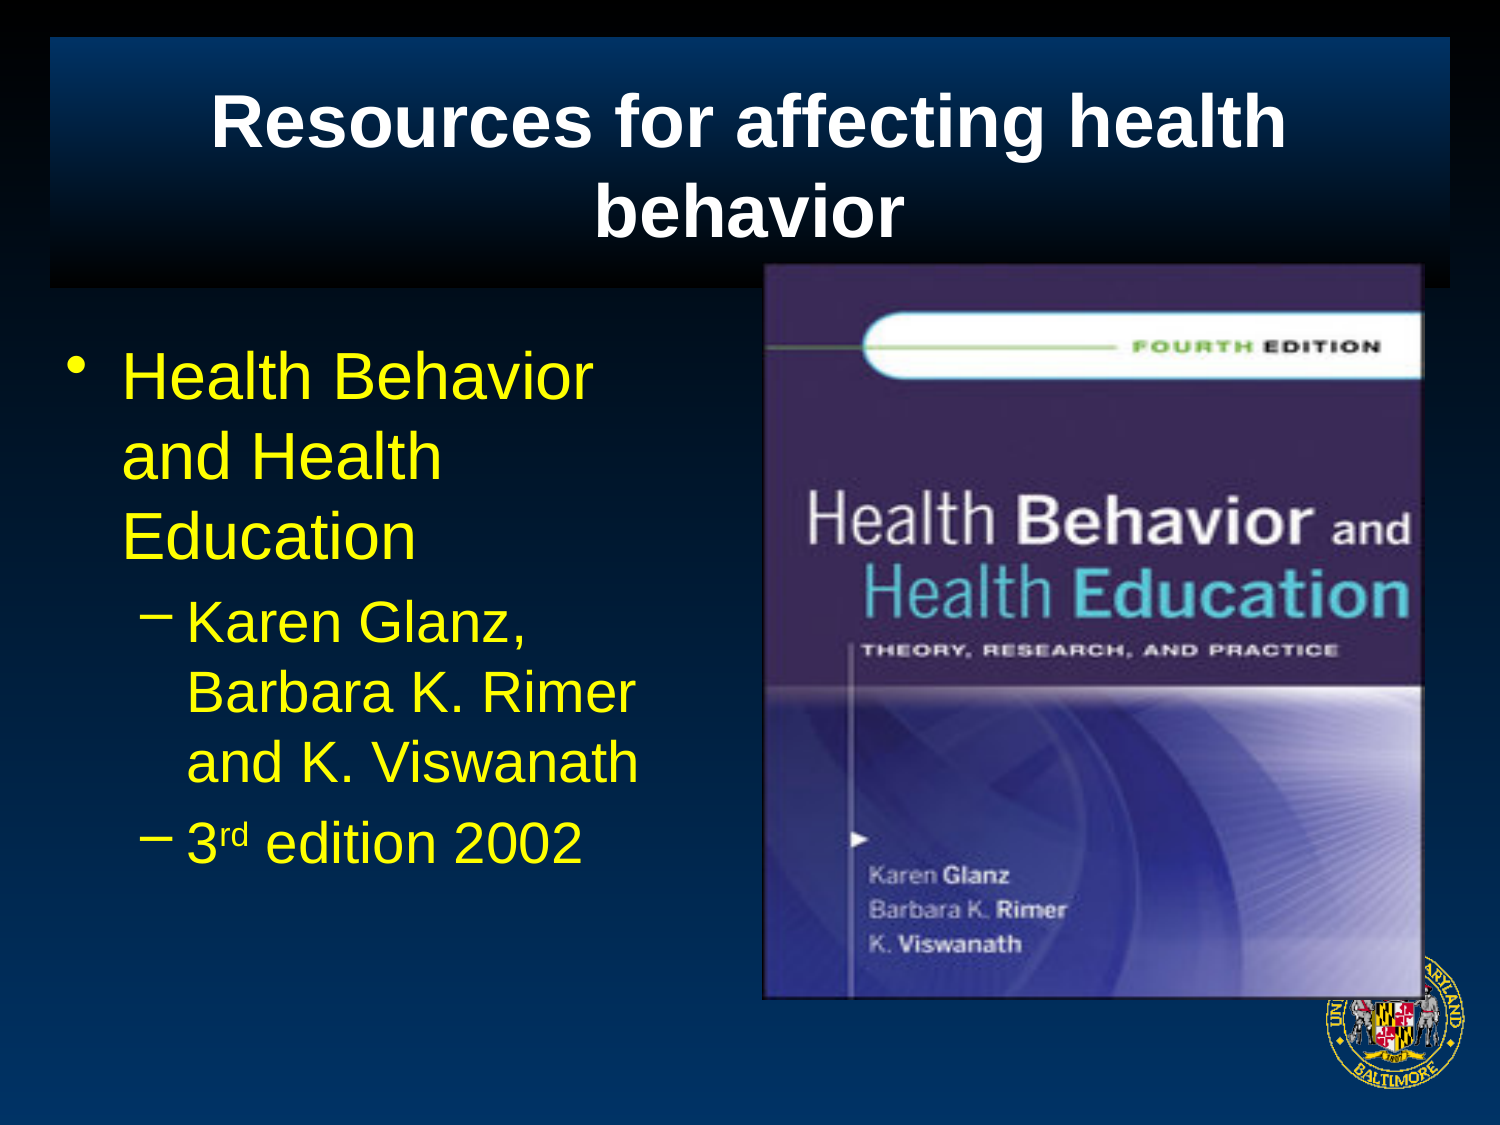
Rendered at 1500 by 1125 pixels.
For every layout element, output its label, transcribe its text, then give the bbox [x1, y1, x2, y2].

list Health Behavior and Health Education Karen Glanz, Barbara K. Rimer and K. Viswanath 3rd edition 2002 [49, 324, 738, 1088]
title Resources for affecting health behavior [49, 37, 1451, 288]
picture [762, 262, 1468, 1108]
